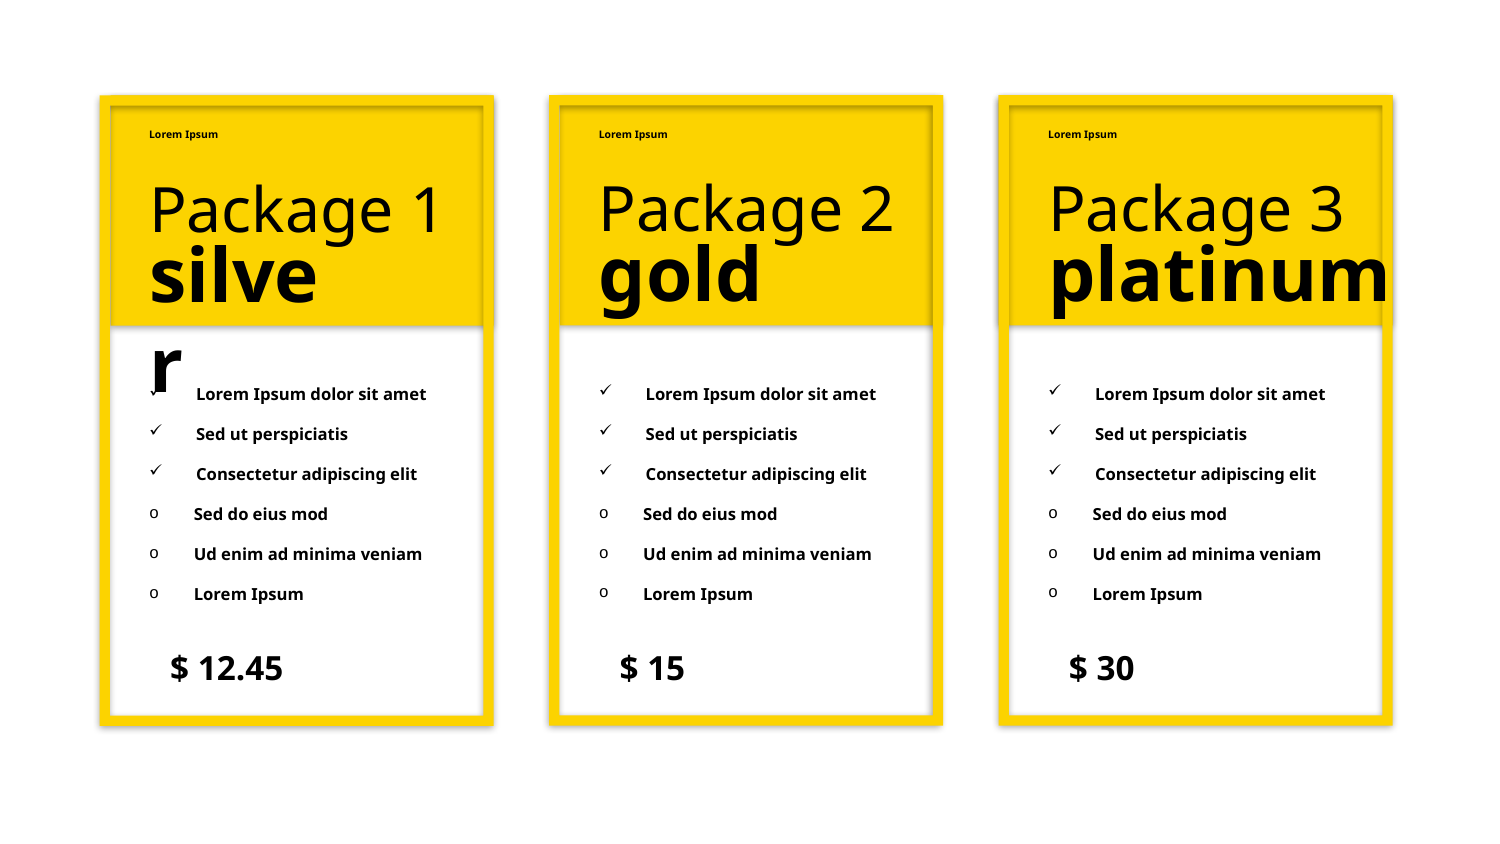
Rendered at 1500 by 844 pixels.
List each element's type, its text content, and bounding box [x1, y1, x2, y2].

text_box Lorem Ipsum dolor sit amet Sed ut perspiciatis Consectetur adipiscing elit Sed do eius mod Ud enim ad minima veniam Lorem Ipsum [1033, 356, 1357, 611]
text_box [998, 94, 1393, 726]
text_box [99, 95, 494, 727]
text_box [1014, 115, 1375, 326]
text_box $ 15 [604, 639, 869, 694]
text_box Package 3 [1033, 161, 1392, 219]
text_box [548, 94, 944, 726]
text_box Lorem Ipsum [134, 121, 341, 149]
text_box platinum [1033, 219, 1413, 325]
text_box Lorem Ipsum [1033, 120, 1239, 149]
text_box silver [134, 219, 365, 356]
text_box gold [583, 219, 814, 325]
text_box $ 12.45 [155, 639, 419, 695]
text_box Package 2 [583, 161, 942, 252]
text_box $ 30 [1054, 639, 1318, 694]
text_box Lorem Ipsum dolor sit amet Sed ut perspiciatis Consectetur adipiscing elit Sed do eius mod Ud enim ad minima veniam Lorem Ipsum [583, 356, 908, 611]
text_box Lorem Ipsum dolor sit amet Sed ut perspiciatis Consectetur adipiscing elit Sed do eius mod Ud enim ad minima veniam Lorem Ipsum [134, 356, 458, 612]
text_box Package 1 [134, 162, 493, 252]
text_box Lorem Ipsum [583, 120, 790, 149]
text_box [565, 115, 927, 326]
text_box [115, 114, 477, 326]
